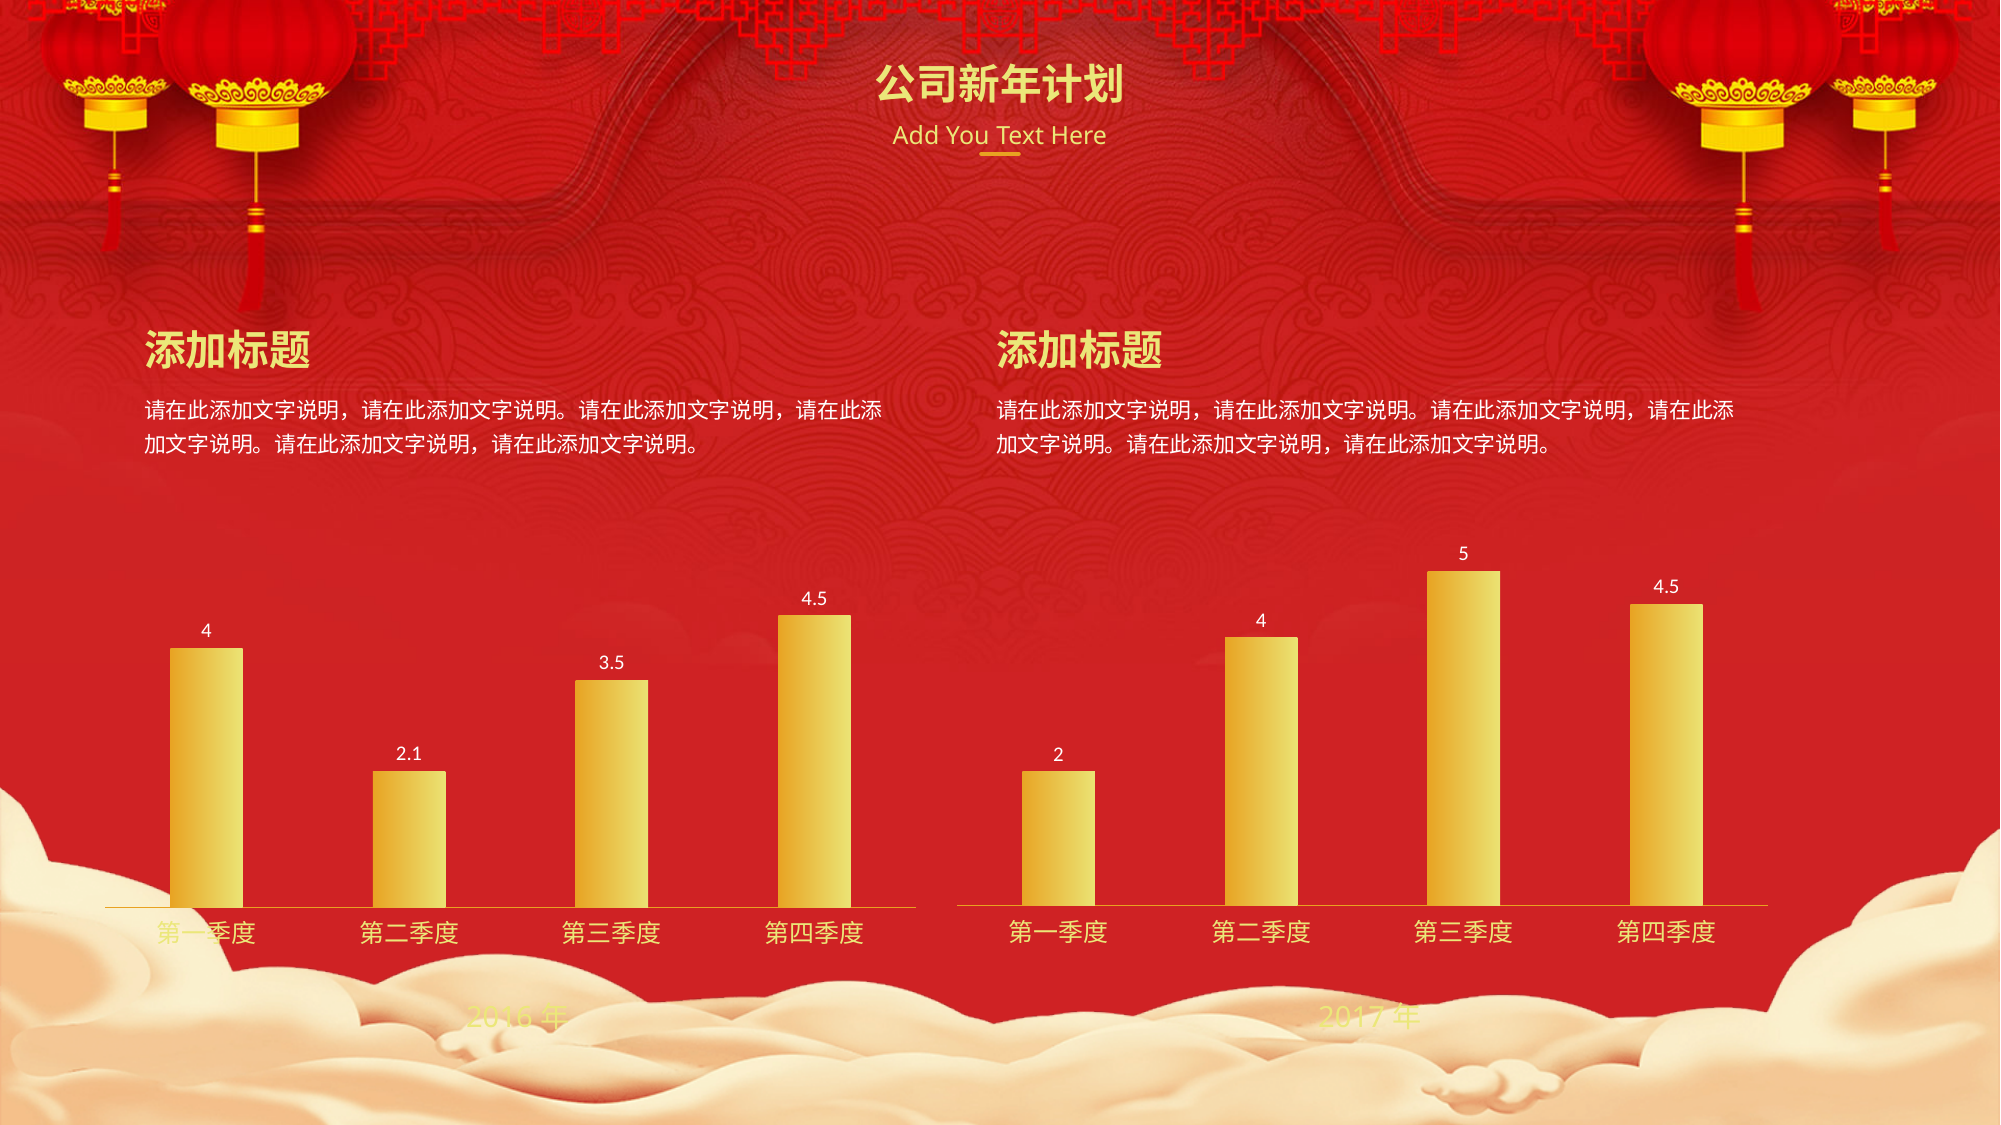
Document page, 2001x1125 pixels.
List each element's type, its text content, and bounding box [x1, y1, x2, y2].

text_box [88, 315, 933, 1042]
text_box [940, 315, 1785, 1042]
picture [0, 0, 2000, 1125]
text_box 公司新年计划 [859, 50, 1141, 103]
text_box Add You Text Here [847, 103, 1153, 157]
